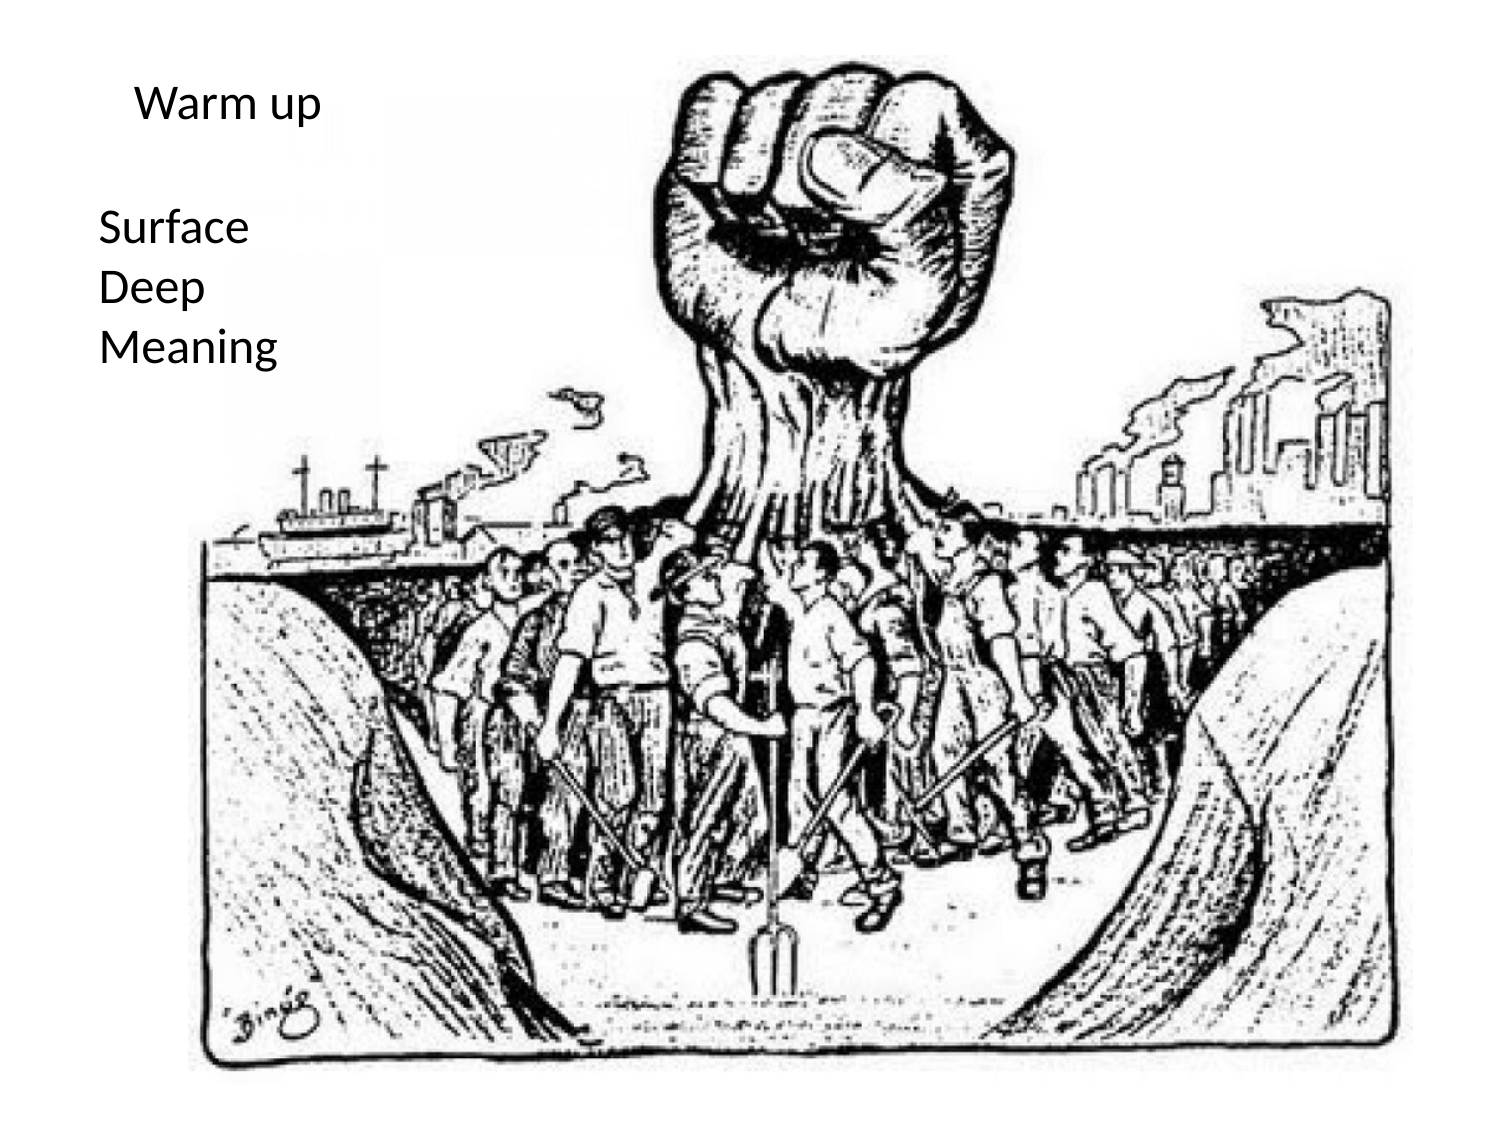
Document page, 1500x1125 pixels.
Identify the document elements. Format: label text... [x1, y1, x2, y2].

text_box Warm up [119, 62, 183, 138]
picture [188, 55, 1413, 1084]
text_box Surface Deep Meaning [84, 186, 183, 382]
